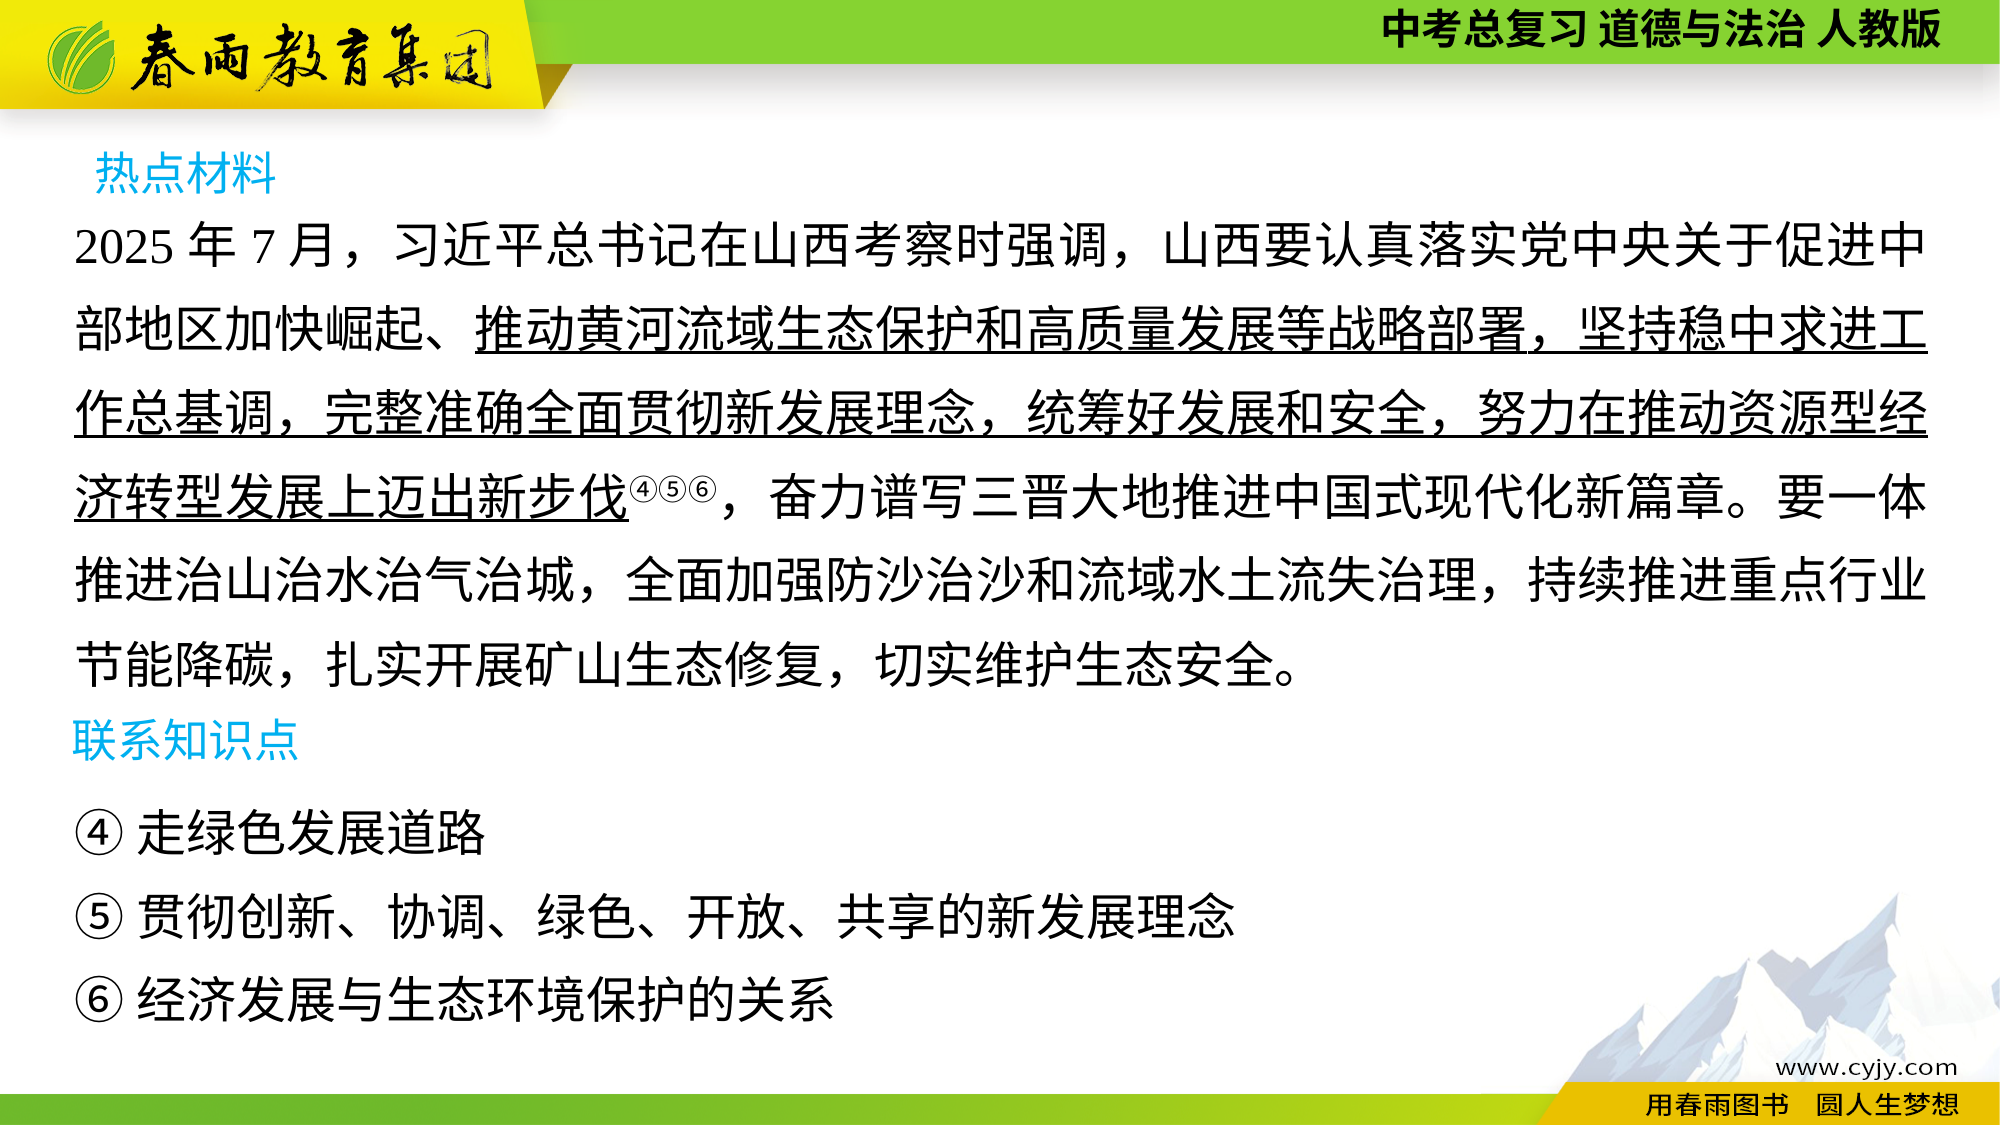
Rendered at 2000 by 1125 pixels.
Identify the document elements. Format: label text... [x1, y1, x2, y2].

picture [0, 0, 2000, 1125]
text_box 联系知识点 [56, 704, 316, 774]
list 2025年7月，习近平总书记在山西考察时强调，山西要认真落实党中央关于促进中部地区加快崛起、推动黄河流域生态保护和高质量发展等战略部署，坚持稳中求进工作总基调，完整准确全面贯彻新发展理念，统筹好发展和安全，努力在推动资源型经济转型发展上迈出新步伐④⑤⑥，奋力谱写三晋大地推进中国式现代化新篇章。要一体推进治山治水治气治城，全面加强防沙治沙和流域水土流失治理，持续推进重点行业节能降碳，扎实开展矿山生态修复，切实维护生态安全。 ④走绿色发展道路 ⑤贯彻创新、协调、绿色、开放、共享的新发展理念 ⑥经济发展与生态环境保护的关系 [59, 181, 1944, 1035]
text_box 热点材料 [79, 137, 293, 207]
